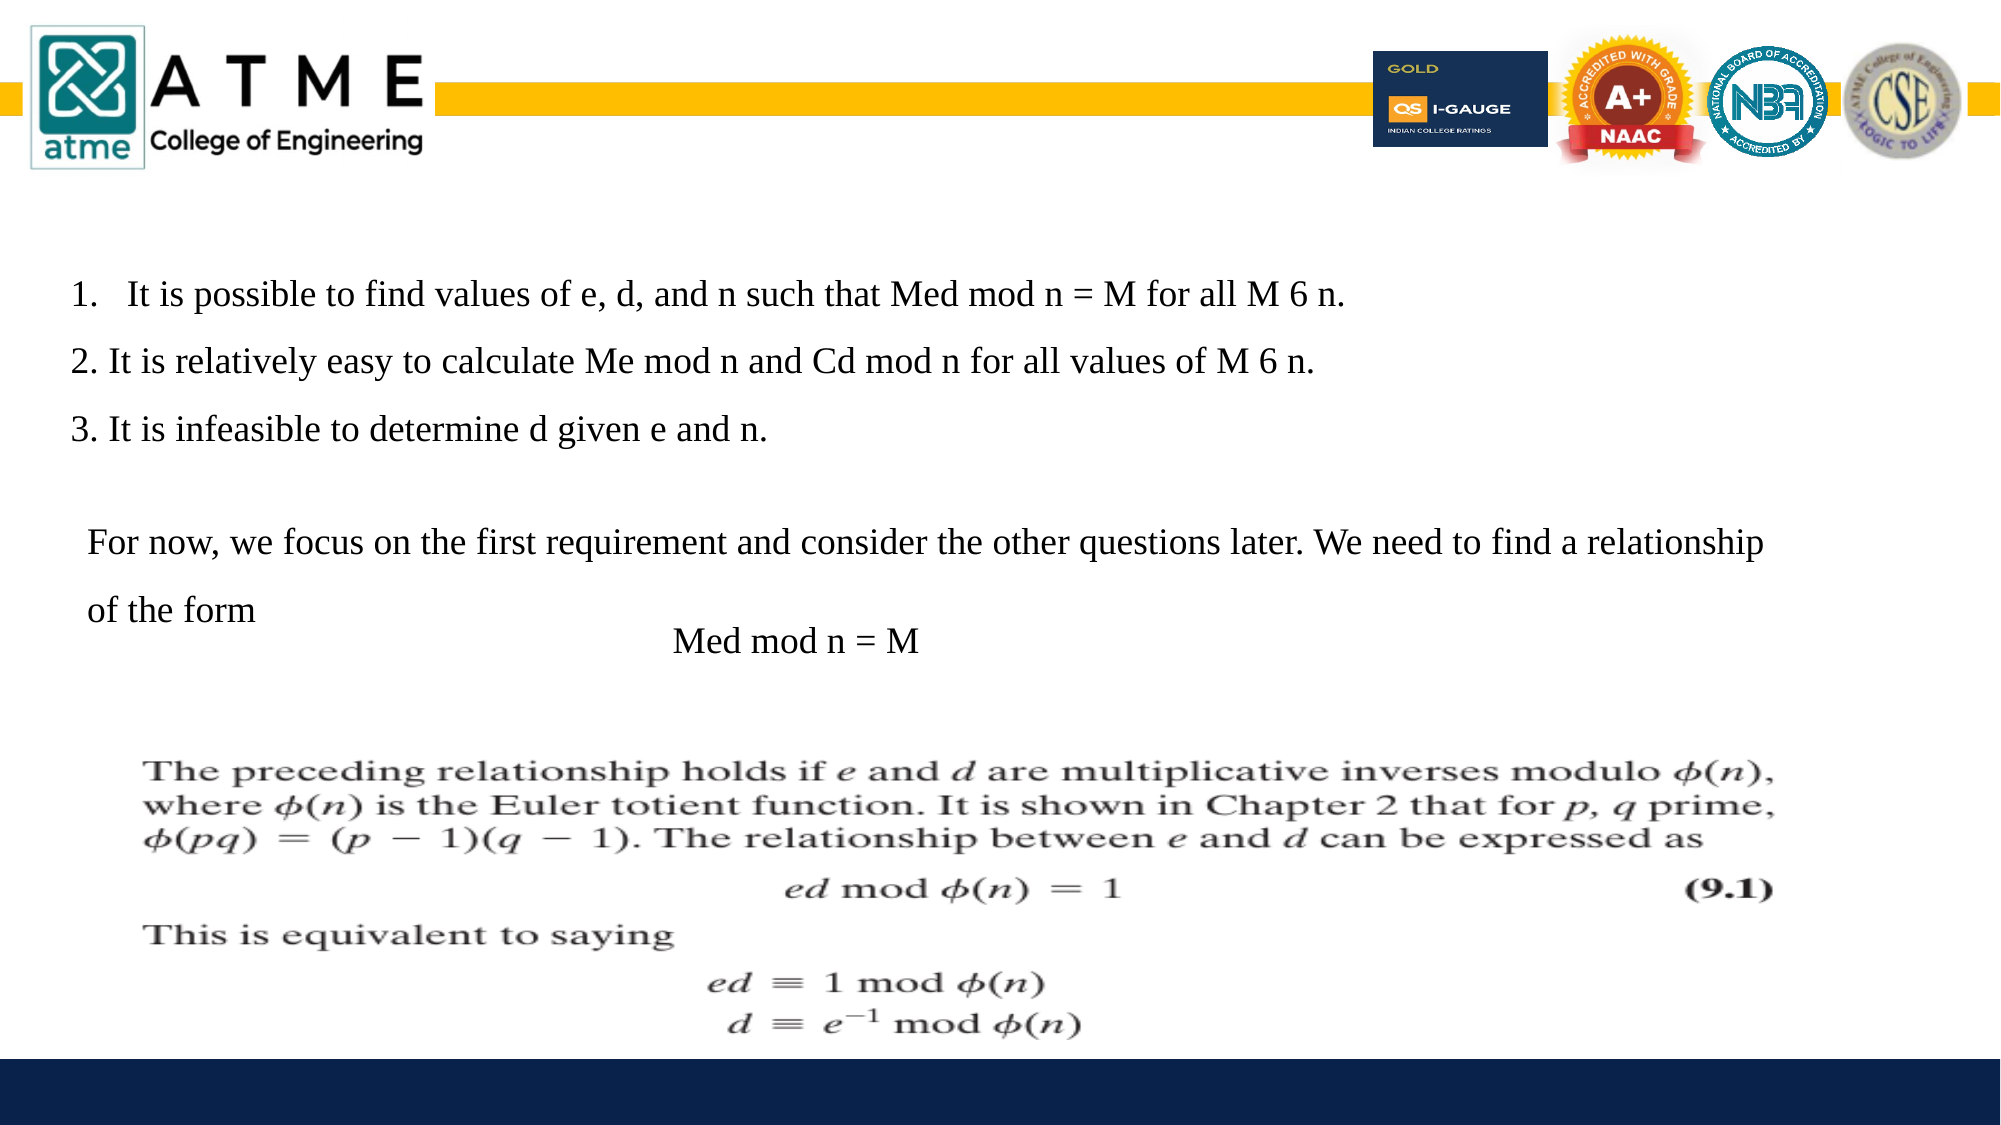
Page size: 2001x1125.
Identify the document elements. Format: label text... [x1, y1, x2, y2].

text_box It is possible to find values of e, d, and n such that Med mod n = M for all M 6 n. 2. It is relatively easy to calculate Me mod n and Cd mod n for all values of M 6 n. 3. It is infeasible to determine d given e and n. [55, 238, 1880, 456]
picture [1373, 20, 1828, 180]
picture [0, 1059, 2001, 1125]
picture [22, 15, 435, 178]
text_box Med mod n = M [657, 608, 1659, 669]
text_box For now, we focus on the first requirement and consider the other questions later. We need to find a relationship of the form [72, 487, 1822, 637]
picture [1840, 26, 1968, 176]
picture [138, 751, 1822, 1040]
